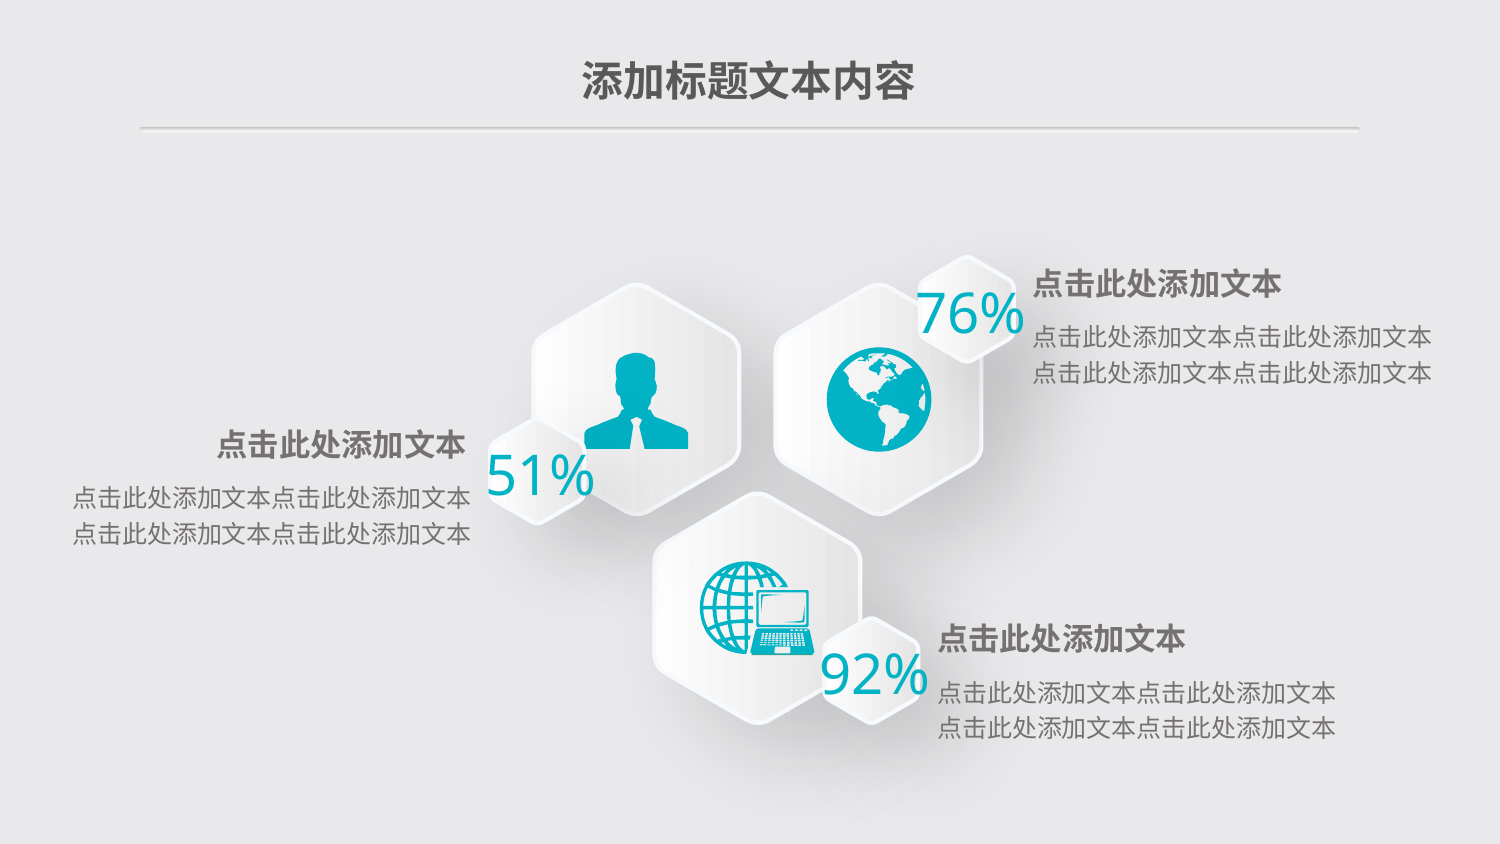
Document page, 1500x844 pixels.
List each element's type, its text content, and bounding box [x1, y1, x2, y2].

text_box 点击此处添加文本点击此处添加文本 点击此处添加文本点击此处添加文本 [57, 468, 490, 556]
text_box 点击此处添加文本点击此处添加文本 点击此处添加文本点击此处添加文本 [922, 663, 1355, 751]
text_box 点击此处添加文本 [1028, 257, 1306, 308]
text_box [533, 284, 740, 515]
text_box 点击此处添加文本点击此处添加文本 点击此处添加文本点击此处添加文本 [1018, 308, 1450, 396]
text_box [139, 125, 1361, 134]
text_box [914, 257, 1028, 362]
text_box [775, 284, 982, 515]
text_box 点击此处添加文本 [922, 612, 1210, 663]
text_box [817, 618, 933, 723]
text_box 点击此处添加文本 [201, 417, 490, 468]
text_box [654, 493, 861, 723]
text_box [489, 418, 593, 524]
text_box 添加标题文本内容 [459, 49, 1038, 111]
